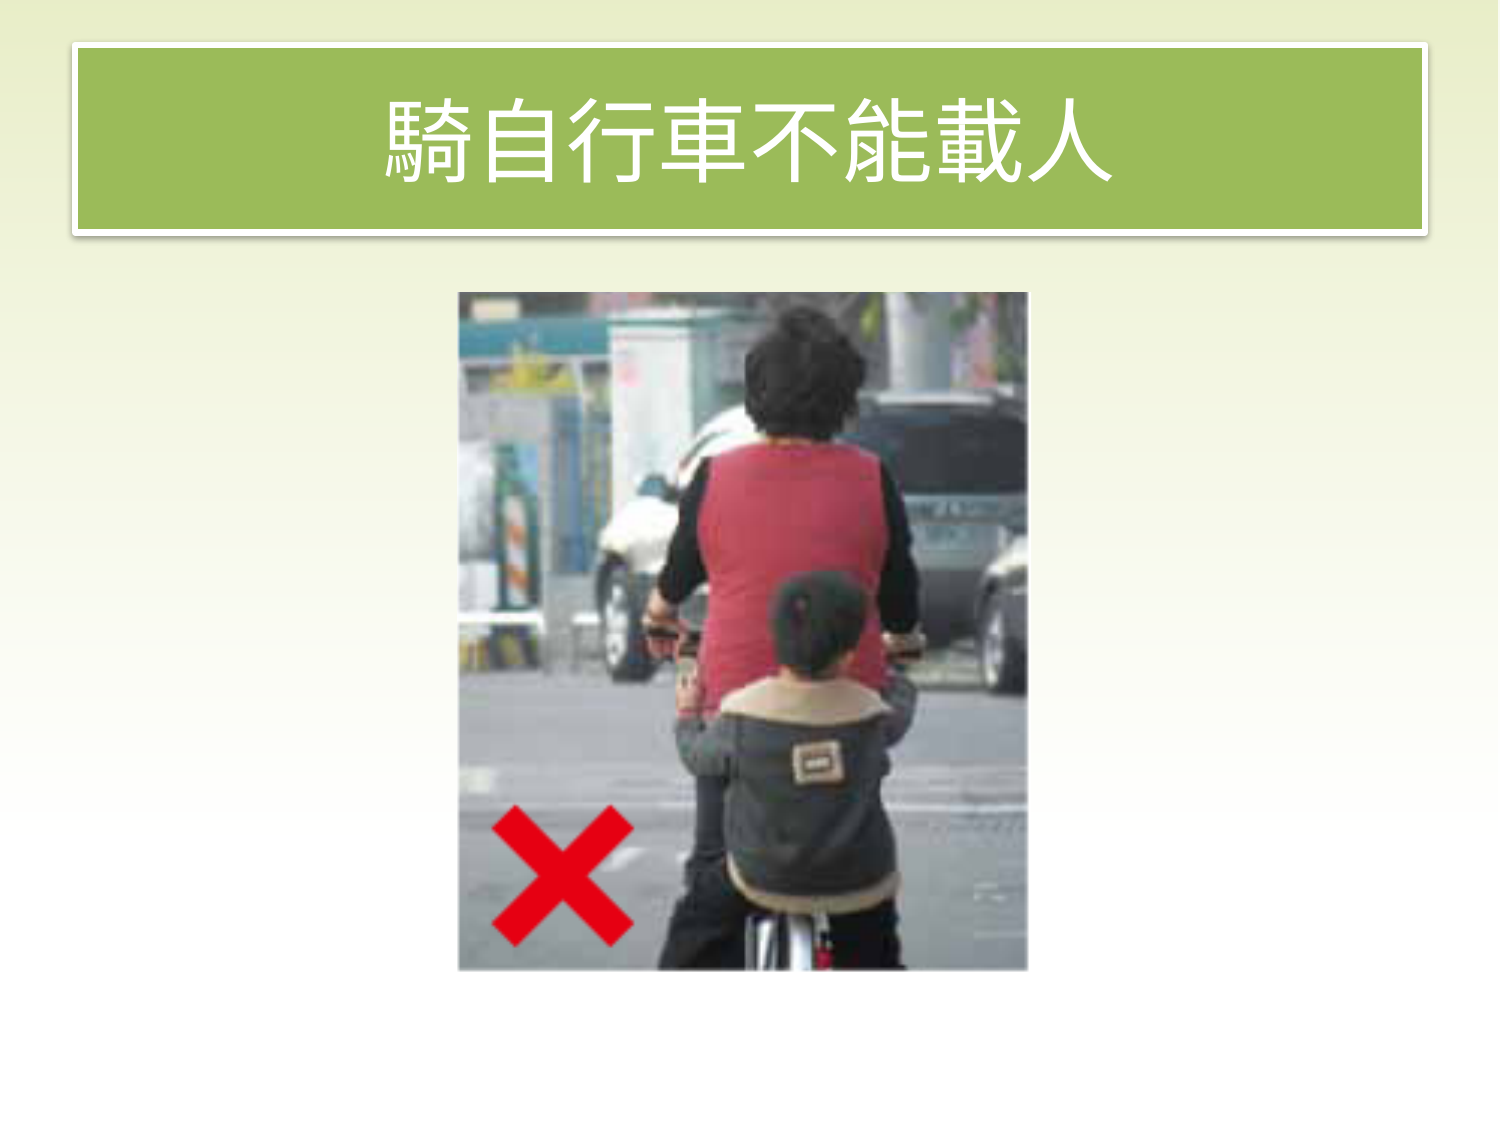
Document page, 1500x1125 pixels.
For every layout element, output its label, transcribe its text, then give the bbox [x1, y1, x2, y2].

picture [0, 0, 1500, 1125]
title 騎自行車不能載人 [72, 42, 1428, 236]
